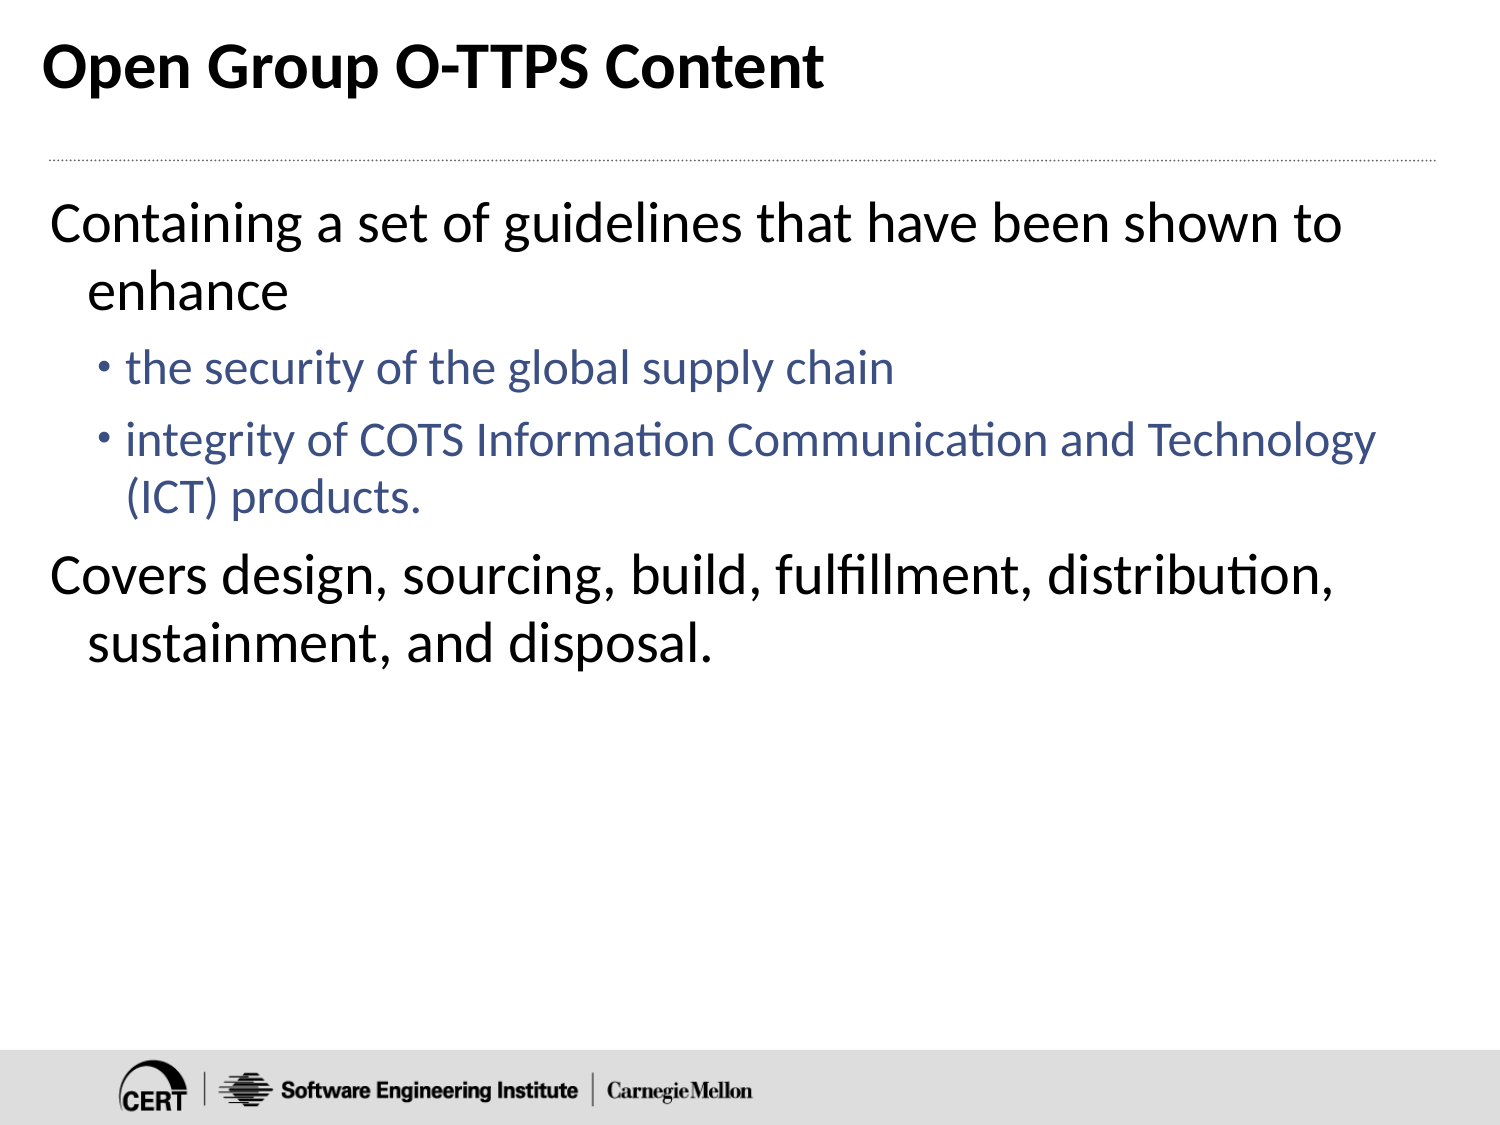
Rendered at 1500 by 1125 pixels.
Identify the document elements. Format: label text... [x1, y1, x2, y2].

list Containing a set of guidelines that have been shown to enhance the security of the global supply chain integrity of COTS Information Communication and Technology (ICT) products. Covers design, sourcing, build, fulfillment, distribution, sustainment, and disposal. [49, 187, 1438, 1001]
picture [102, 1056, 765, 1117]
title Open Group O-TTPS Content [42, 37, 1434, 155]
